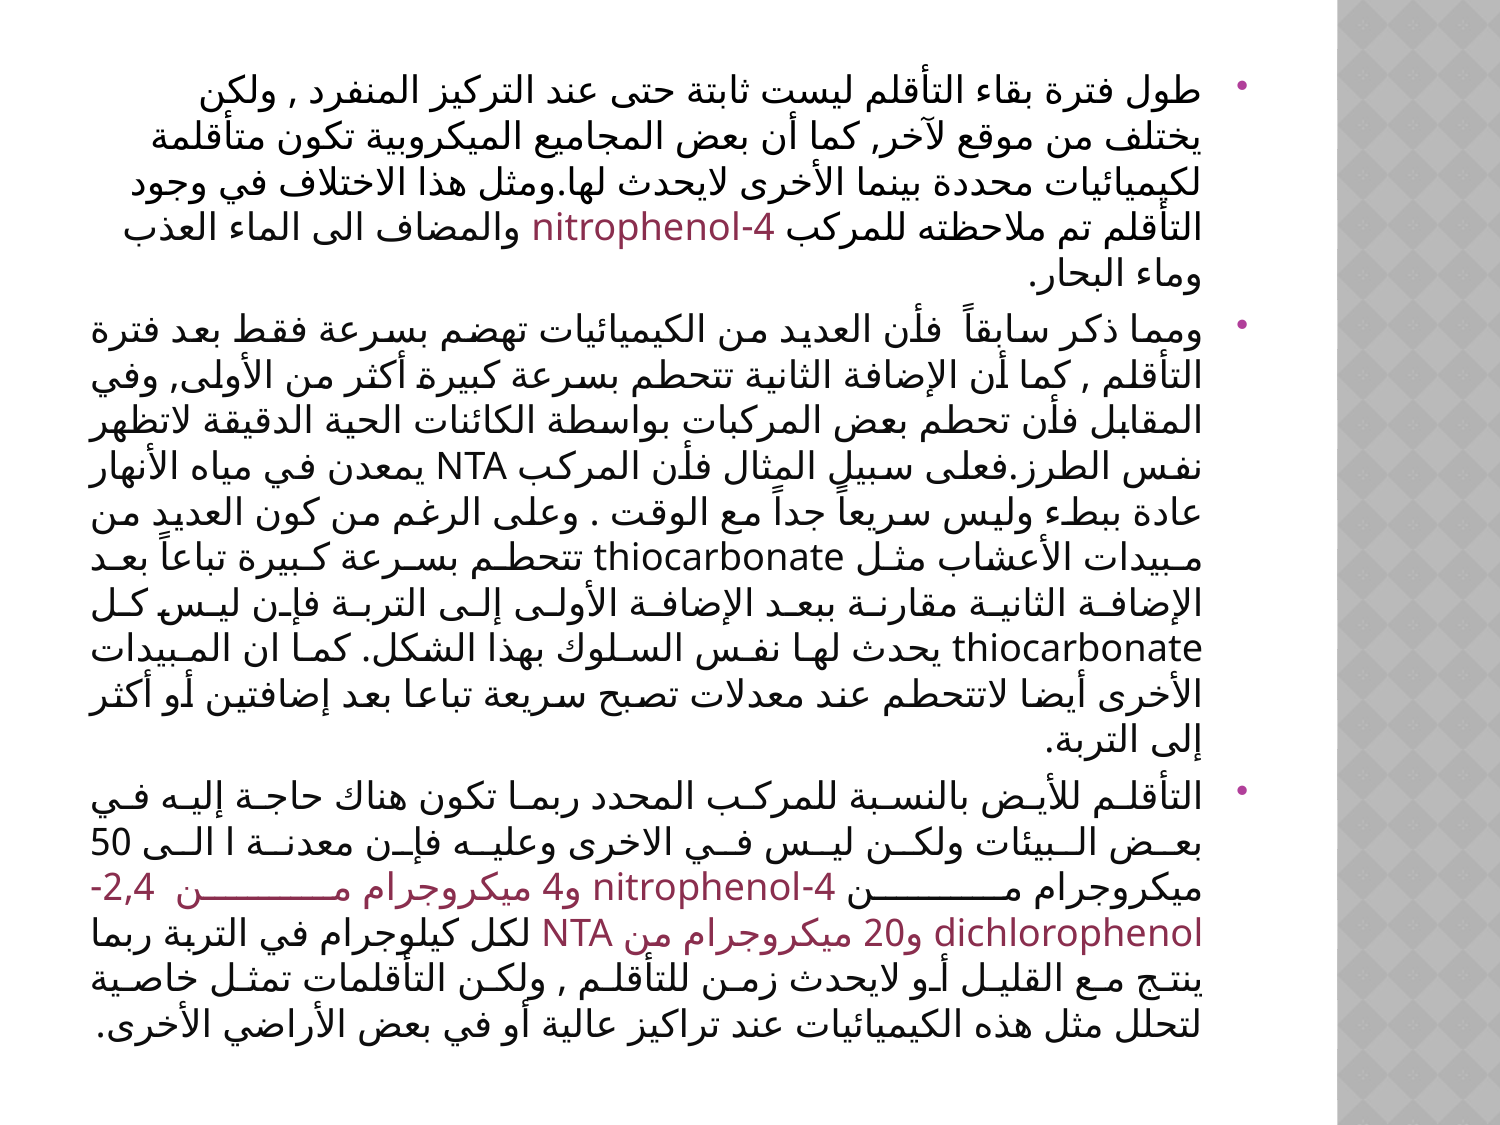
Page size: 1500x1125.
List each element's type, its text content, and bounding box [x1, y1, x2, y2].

list طول فترة بقاء التأقلم ليست ثابتة حتى عند التركيز المنفرد , ولكن يختلف من موقع لآخر, كما أن بعض المجاميع الميكروبية تكون متأقلمة لكيميائيات محددة بينما الأخرى لايحدث لها.ومثل هذا الاختلاف في وجود التأقلم تم ملاحظته للمركب 4-nitrophenol والمضاف الى الماء العذب وماء البحار. ومما ذكر سابقاً فأن العديد من الكيميائيات تهضم بسرعة فقط بعد فترة التأقلم , كما أن الإضافة الثانية تتحطم بسرعة كبيرة أكثر من الأولى, وفي المقابل فأن تحطم بعض المركبات بواسطة الكائنات الحية الدقيقة لاتظهر نفس الطرز.فعلى سبيل المثال فأن المركب NTA يمعدن في مياه الأنهار عادة ببطء وليس سريعاً جداً مع الوقت . وعلى الرغم من كون العديد من مبيدات الأعشاب مثل thiocarbonate تتحطم بسرعة كبيرة تباعاً بعد الإضافة الثانية مقارنة ببعد الإضافة الأولى إلى التربة فإن ليس كل thiocarbonate يحدث لها نفس السلوك بهذا الشكل. كما ان المبيدات الأخرى أيضا لاتتحطم عند معدلات تصبح سريعة تباعا بعد إضافتين أو أكثر إلى التربة. التأقلم للأيض بالنسبة للمركب المحدد ربما تكون هناك حاجة إليه في بعض البيئات ولكن ليس في الاخرى وعليه فإن معدنة ا الى 50 ميكروجرام من 4-nitrophenol و4 ميكروجرام من 2,4-dichlorophenol و20 ميكروجرام من NTA لكل كيلوجرام في التربة ربما ينتج مع القليل أو لايحدث زمن للتأقلم , ولكن التأقلمات تمثل خاصية لتحلل مثل هذه الكيميائيات عند تراكيز عالية أو في بعض الأراضي الأخرى. [75, 58, 1263, 1059]
